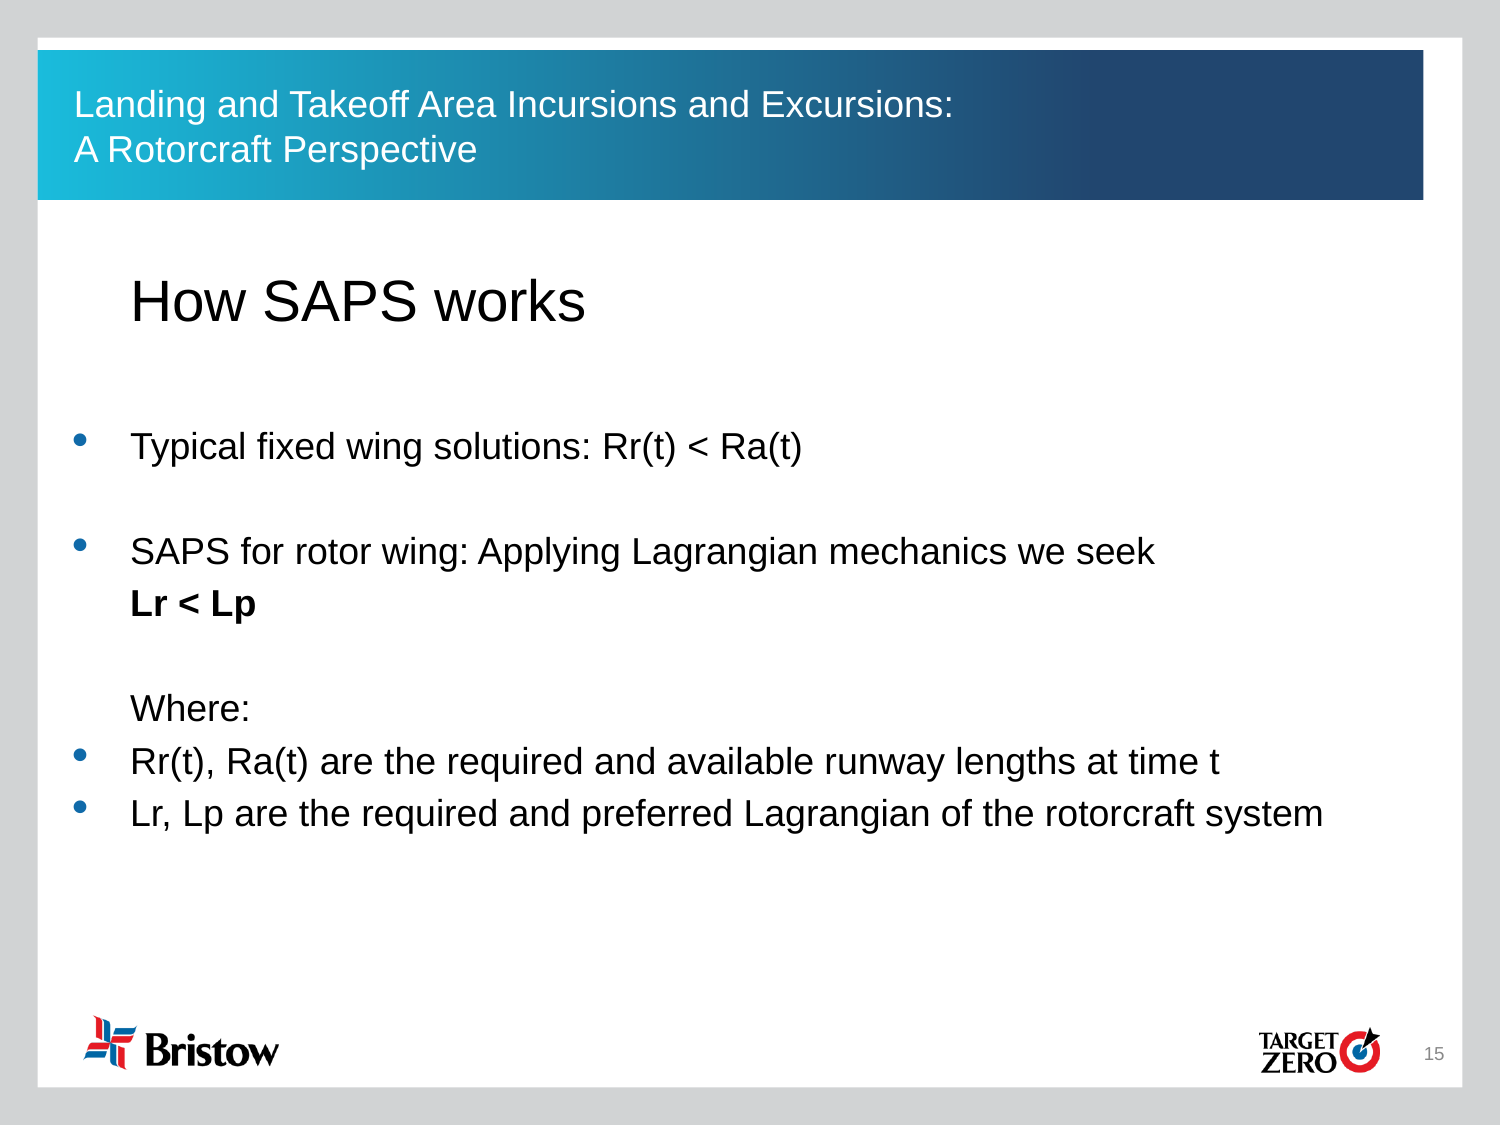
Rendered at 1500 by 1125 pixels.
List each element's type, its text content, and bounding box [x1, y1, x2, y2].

text_box Landing and Takeoff Area Incursions and Excursions: A Rotorcraft Perspective [73, 50, 1424, 200]
picture [83, 1015, 279, 1070]
text_box How SAPS works Typical fixed wing solutions: Rr(t) < Ra(t) SAPS for rotor wing: Applying Lagrangian mechanics we seek Lr < Lp Where: Rr(t), Ra(t) are the required and available runway lengths at time t Lr, Lp are the required and preferred Lagrangian of the rotorcraft system [73, 255, 1424, 998]
picture [1259, 1027, 1380, 1073]
